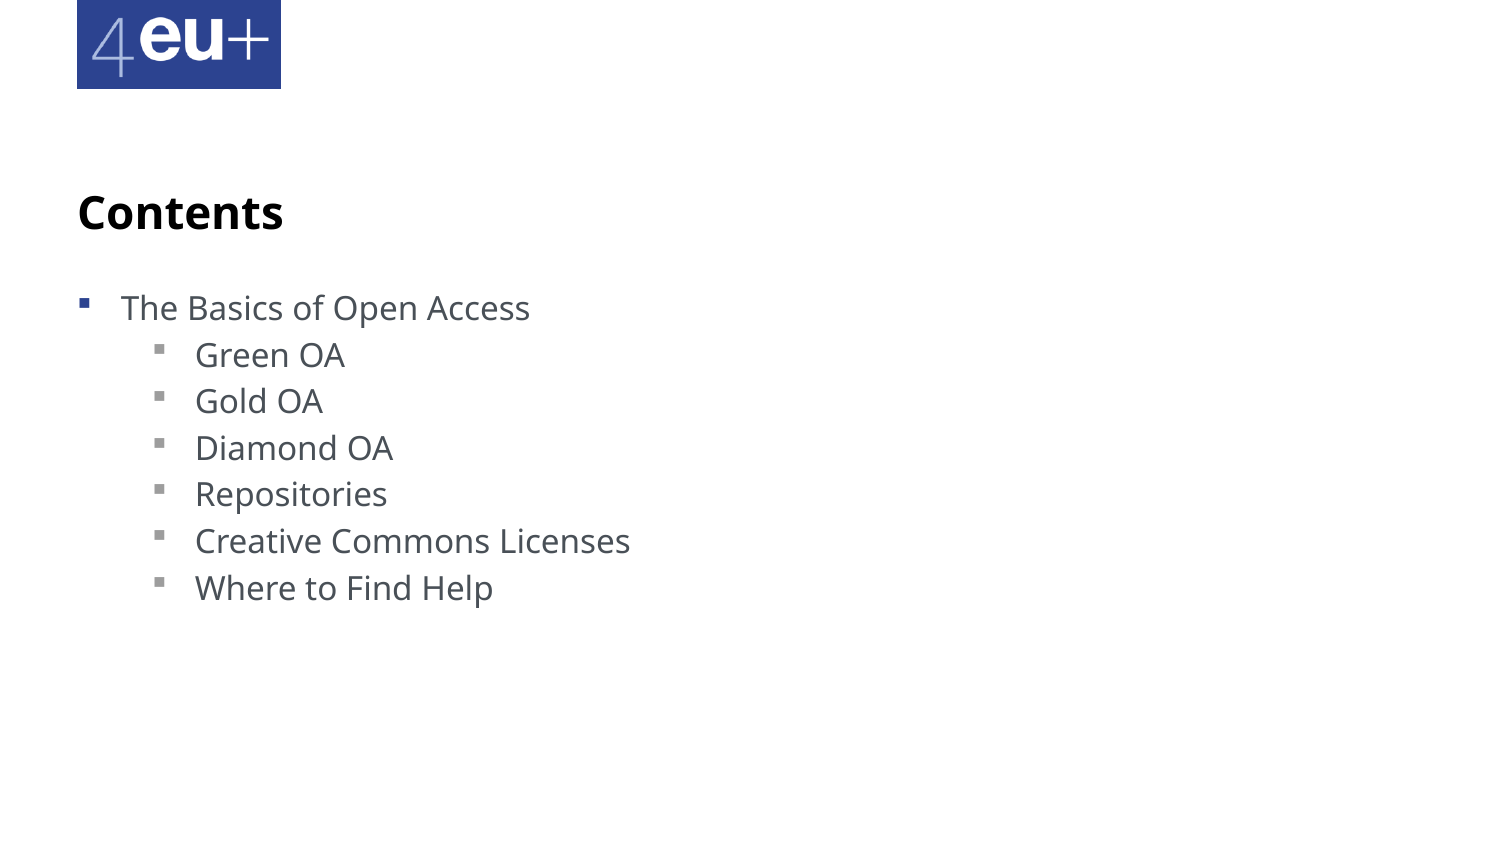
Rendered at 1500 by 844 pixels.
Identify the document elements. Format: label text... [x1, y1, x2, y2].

title Contents [62, 176, 739, 279]
list The Basics of Open Access Green OA Gold OA Diamond OA Repositories Creative Commons Licenses Where to Find Help [61, 280, 1317, 767]
picture [77, 0, 281, 89]
